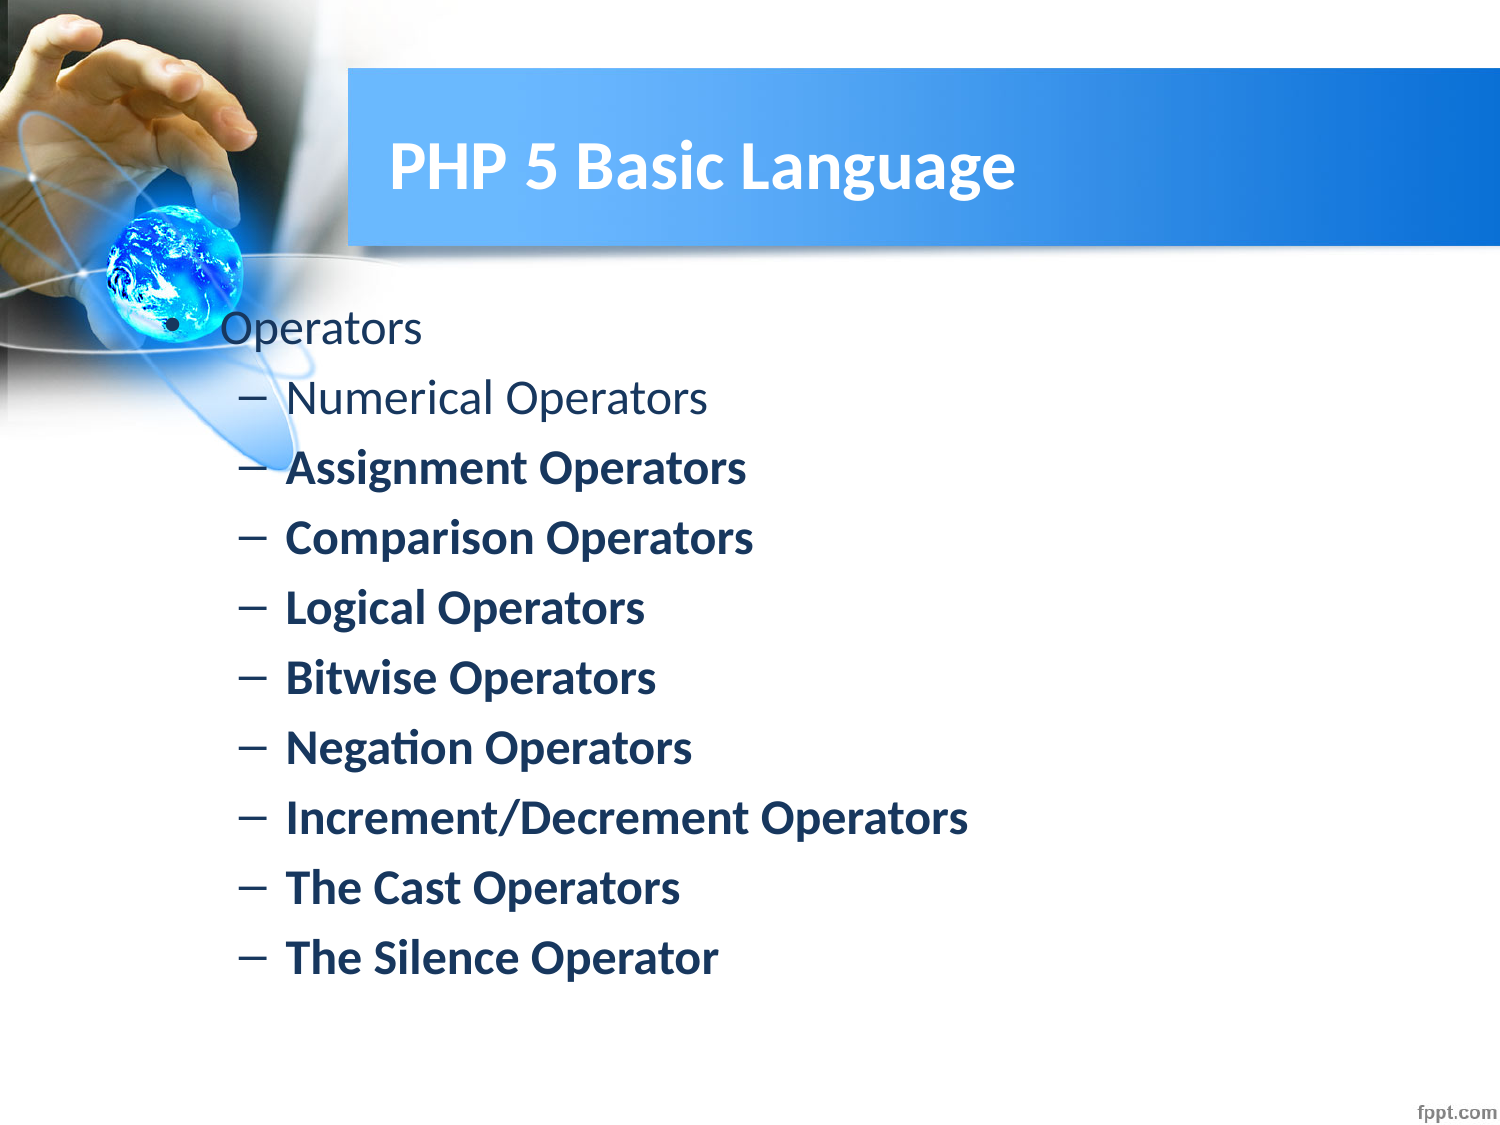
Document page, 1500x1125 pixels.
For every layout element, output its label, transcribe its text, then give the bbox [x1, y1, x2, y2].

list Operators Numerical Operators Assignment Operators Comparison Operators Logical Operators Bitwise Operators Negation Operators Increment/Decrement Operators The Cast Operators The Silence Operator [148, 286, 1477, 1039]
title PHP 5 Basic Language [374, 111, 1452, 212]
picture [0, 0, 1500, 1125]
